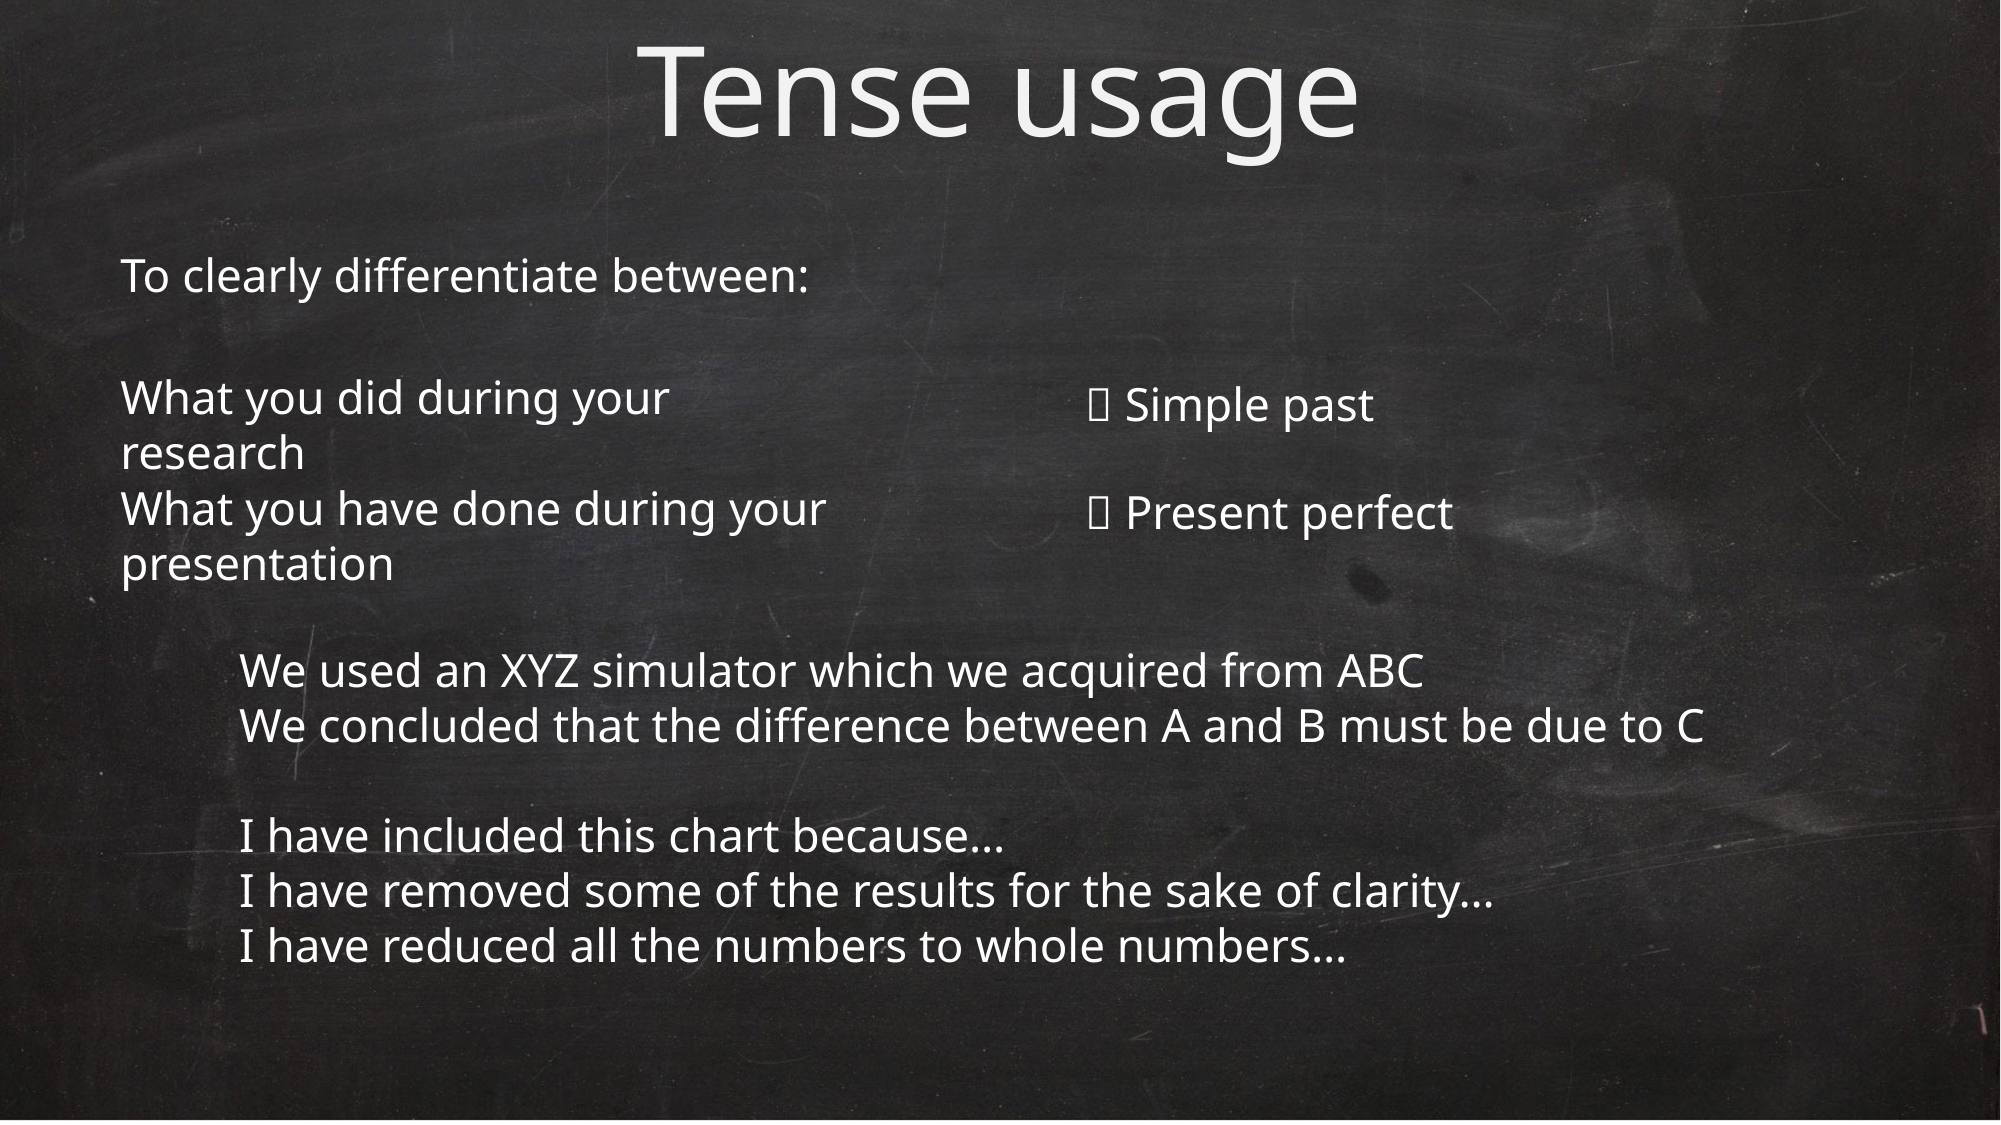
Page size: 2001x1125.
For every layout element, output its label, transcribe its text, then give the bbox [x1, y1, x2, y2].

text_box We used an XYZ simulator which we acquired from ABC We concluded that the difference between A and B must be due to C I have included this chart because… I have removed some of the results for the sake of clarity… I have reduced all the numbers to whole numbers… [224, 634, 1776, 980]
text_box To clearly differentiate between: [105, 238, 878, 309]
text_box What you have done during your presentation [105, 472, 1071, 598]
text_box  Present perfect [1070, 476, 1843, 546]
text_box  Simple past [1070, 367, 1843, 438]
text_box What you did during your research [105, 361, 878, 487]
title Tense usage [60, 3, 1940, 172]
picture [0, 0, 2001, 1125]
